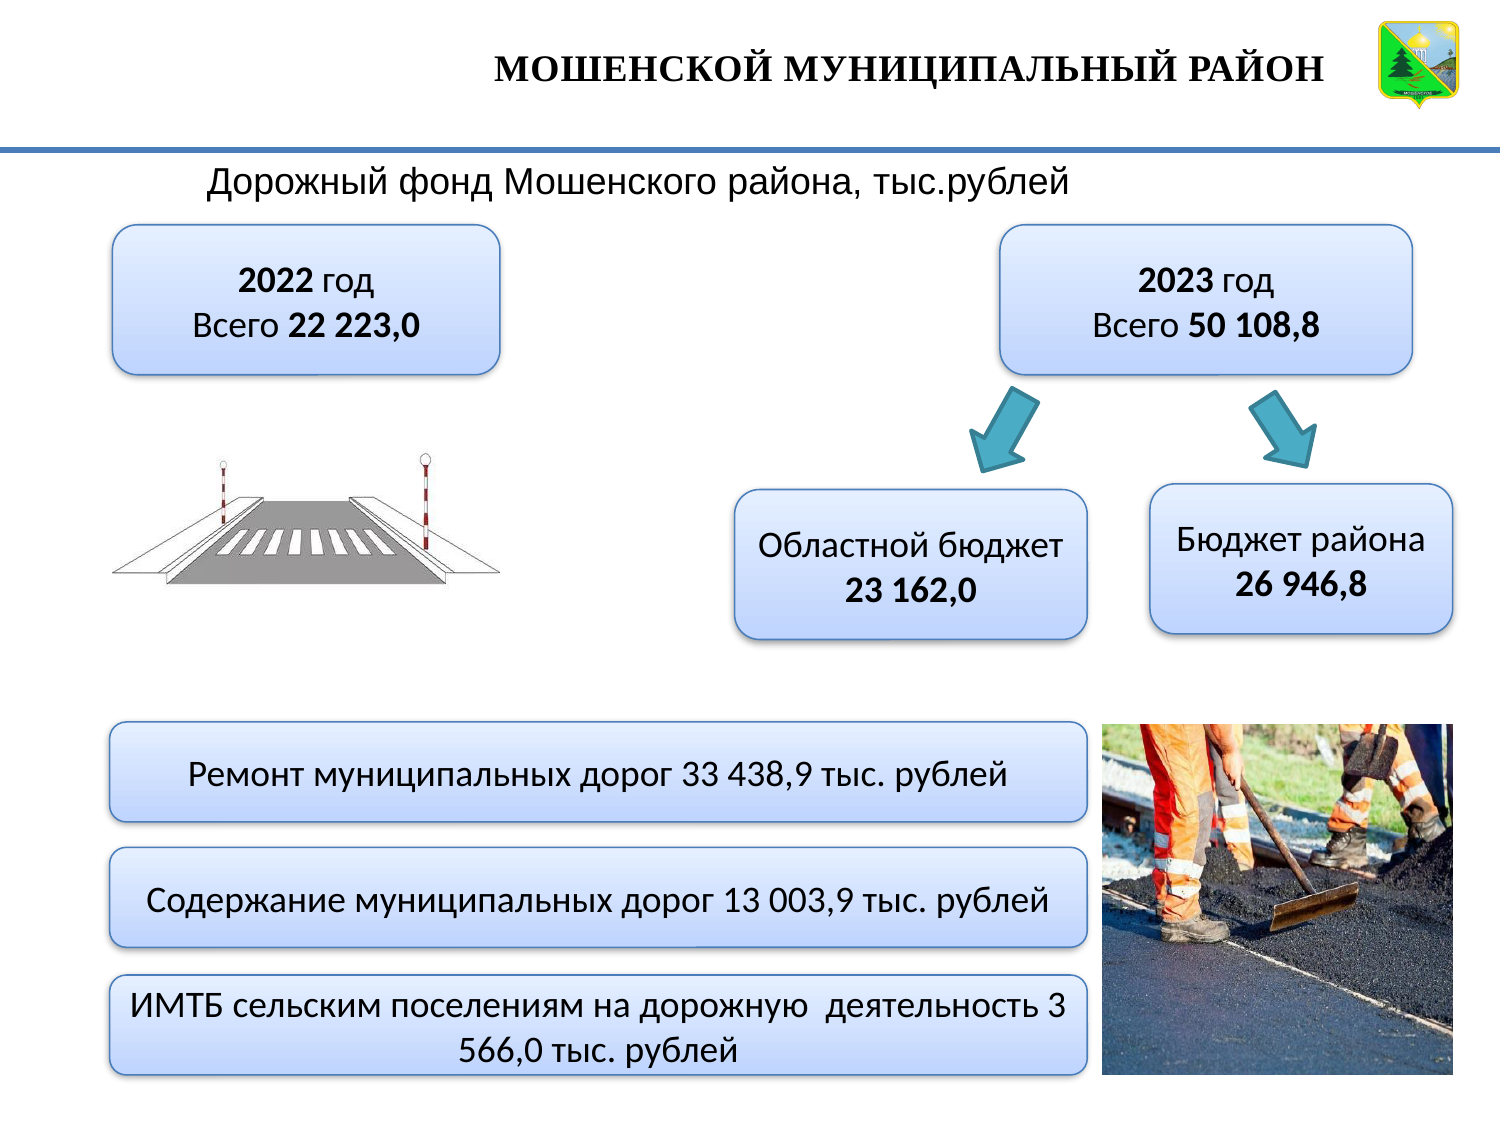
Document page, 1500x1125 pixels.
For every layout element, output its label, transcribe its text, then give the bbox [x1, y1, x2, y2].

text_box [969, 385, 1041, 474]
text_box Ремонт муниципальных дорог 33 438,9 тыс. рублей [108, 721, 1089, 823]
picture [112, 399, 501, 640]
text_box Областной бюджет 23 162,0 [733, 488, 1089, 641]
text_box [1248, 389, 1317, 469]
text_box 2022 год Всего 22 223,0 [111, 223, 501, 376]
text_box ИМТБ сельским поселениям на дорожную деятельность 3 566,0 тыс. рублей [108, 974, 1089, 1076]
picture [1102, 724, 1453, 1076]
picture [1377, 18, 1461, 111]
text_box Дорожный фонд Мошенского района, тыс.рублей [192, 159, 1086, 210]
title МОШЕНСКОЙ МУНИЦИПАЛЬНЫЙ РАЙОН [454, 62, 1365, 70]
text_box 2023 год Всего 50 108,8 [999, 223, 1414, 376]
text_box Бюджет района 26 946,8 [1149, 483, 1454, 635]
text_box Содержание муниципальных дорог 13 003,9 тыс. рублей [108, 846, 1089, 949]
